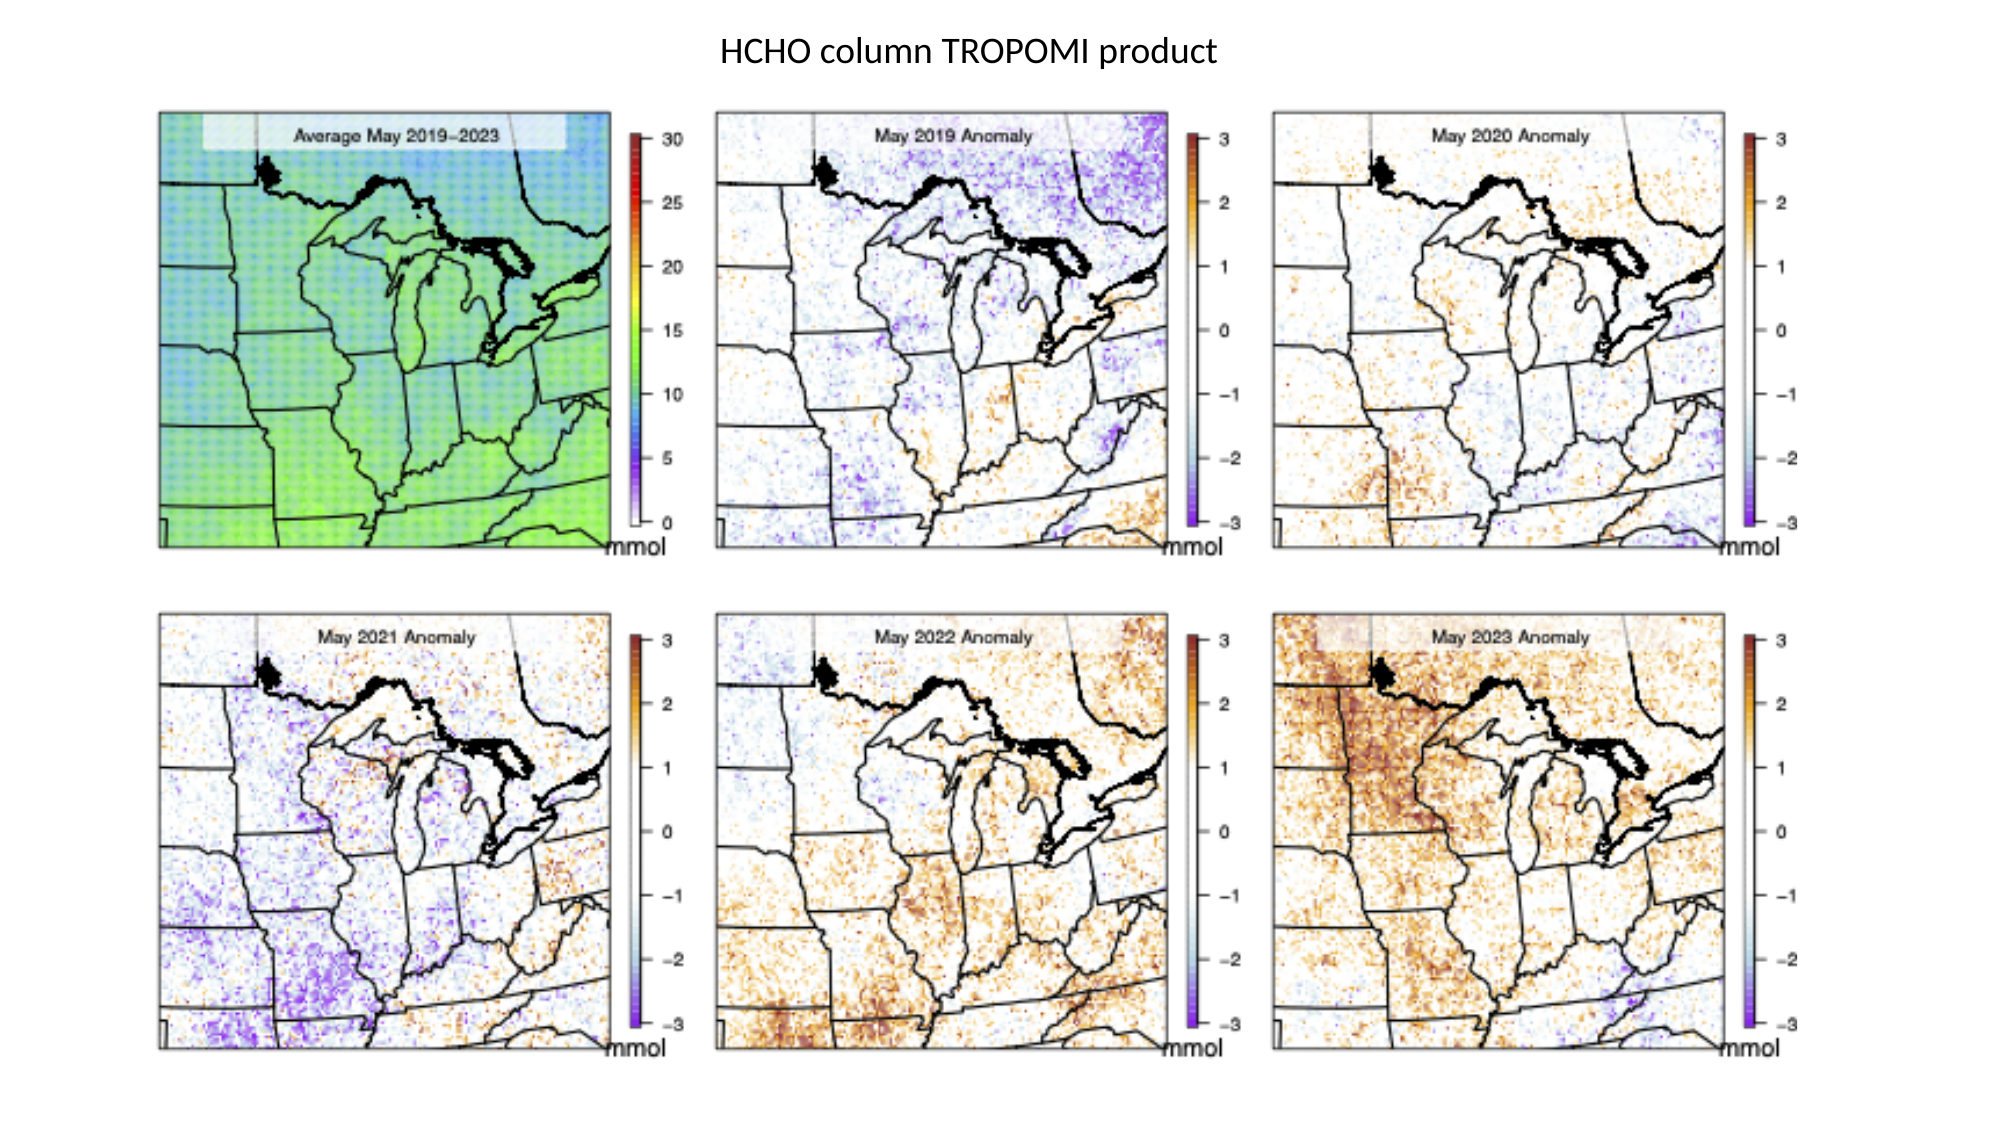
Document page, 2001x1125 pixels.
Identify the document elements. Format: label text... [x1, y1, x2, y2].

text_box HCHO column TROPOMI product [705, 18, 1242, 79]
picture [127, 80, 1798, 1079]
